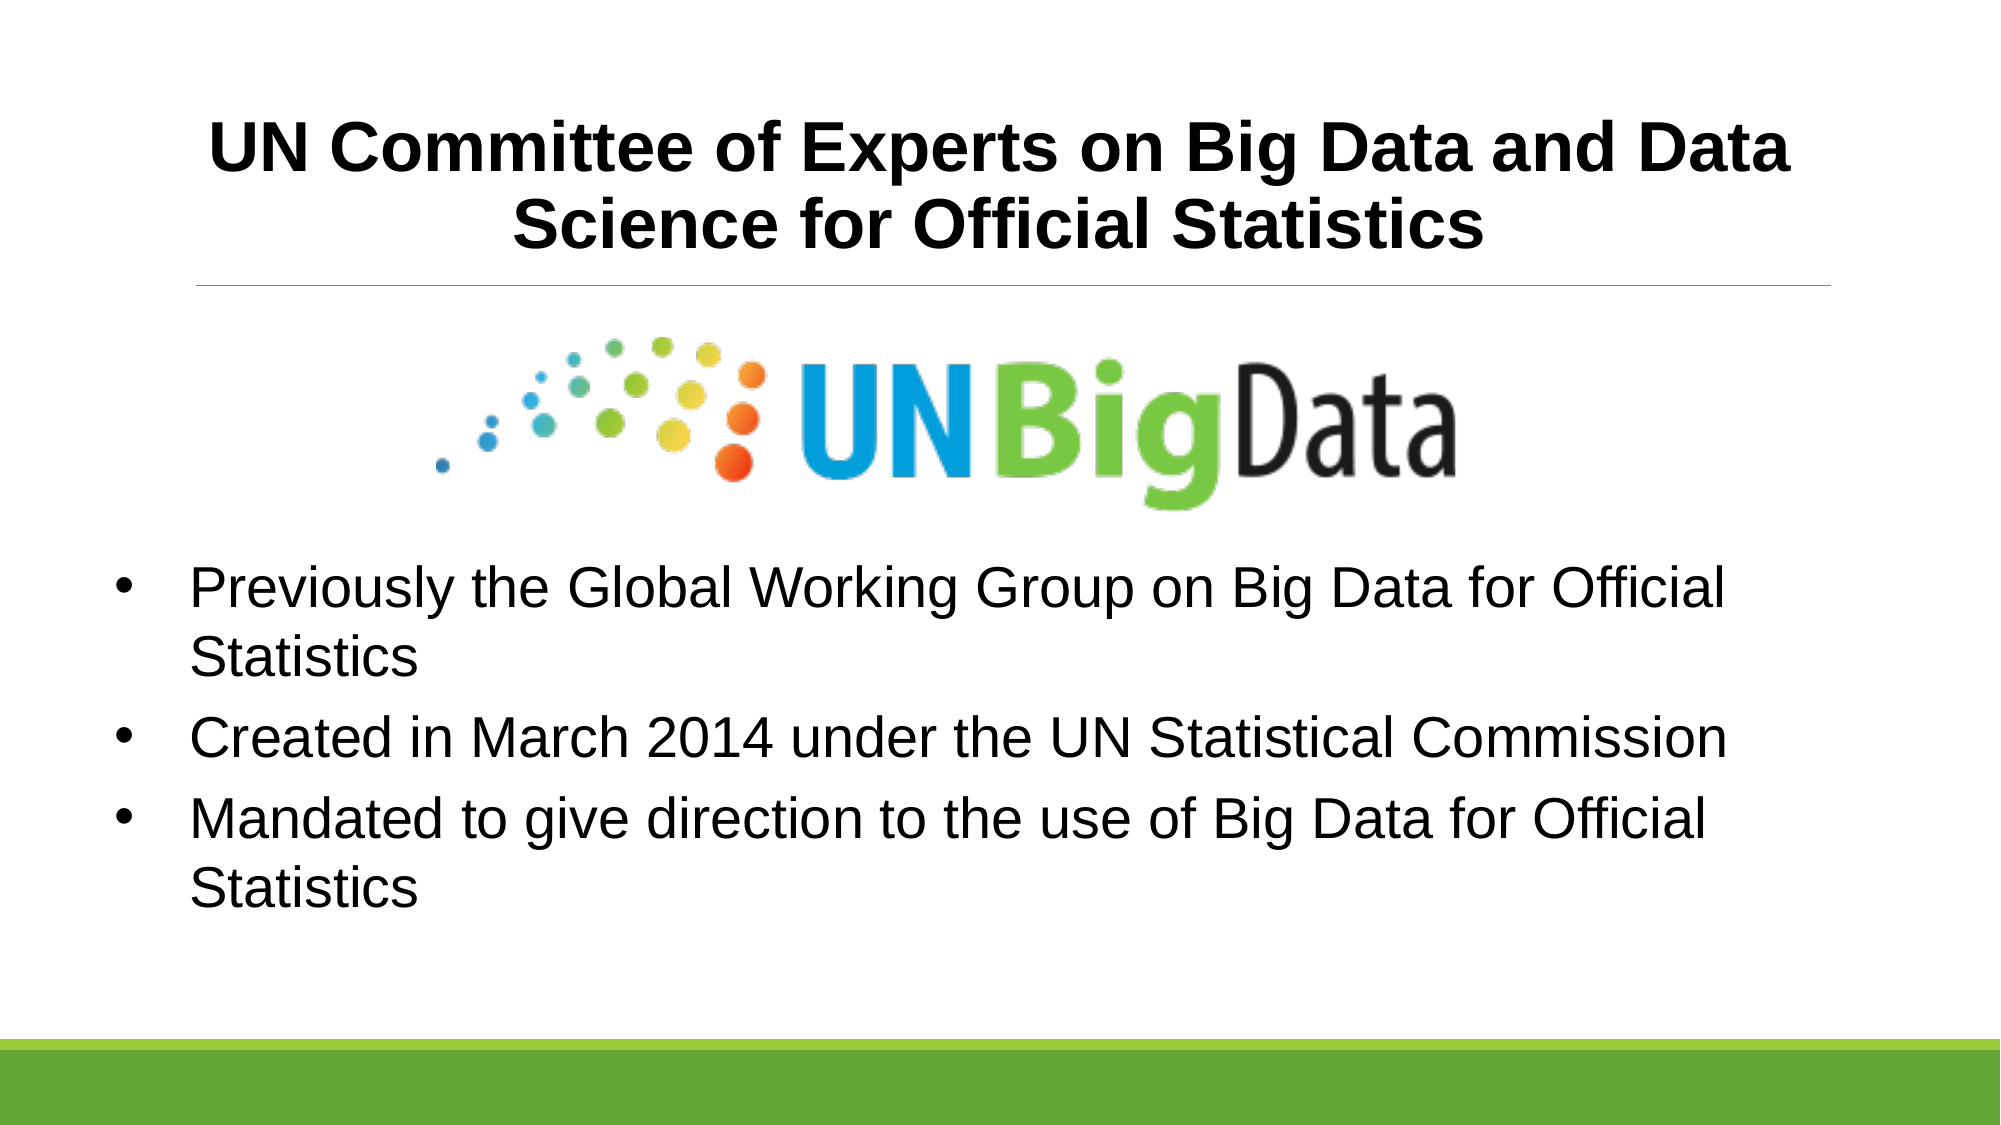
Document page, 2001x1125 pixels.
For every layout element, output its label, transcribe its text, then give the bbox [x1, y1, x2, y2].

text_box UN Committee of Experts on Big Data and Data Science for Official Statistics [99, 93, 1900, 281]
text_box Previously the Global Working Group on Big Data for Official Statistics Created in March 2014 under the UN Statistical Commission Mandated to give direction to the use of Big Data for Official Statistics [99, 542, 1910, 929]
picture [435, 337, 1462, 521]
